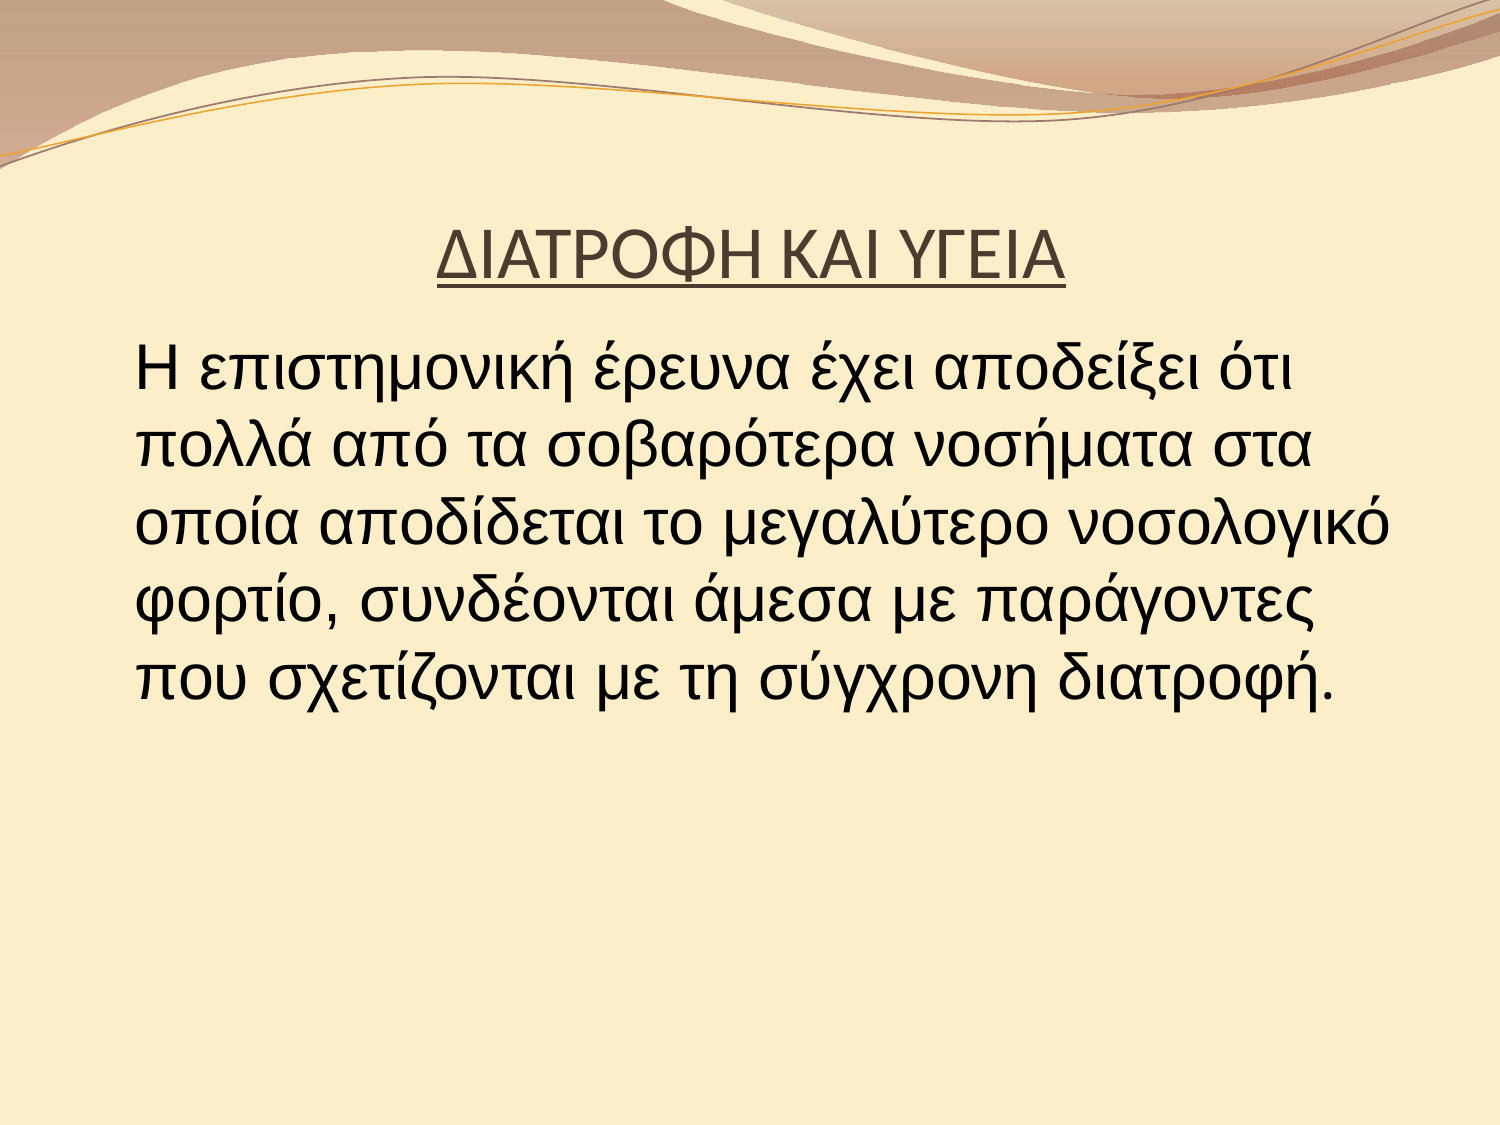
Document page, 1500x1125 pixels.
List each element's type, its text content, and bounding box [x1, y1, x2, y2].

title ΔΙΑΤΡΟΦΗ ΚΑΙ ΥΓΕΙΑ [76, 196, 1427, 384]
list Η επιστημονική έρευνα έχει αποδείξει ότι πολλά από τα σοβαρότερα νοσήματα στα οποία αποδίδεται το μεγαλύτερο νοσολογικό φορτίο, συνδέονται άμεσα με παράγοντες που σχετίζονται με τη σύγχρονη διατροφή. [75, 317, 1425, 1038]
